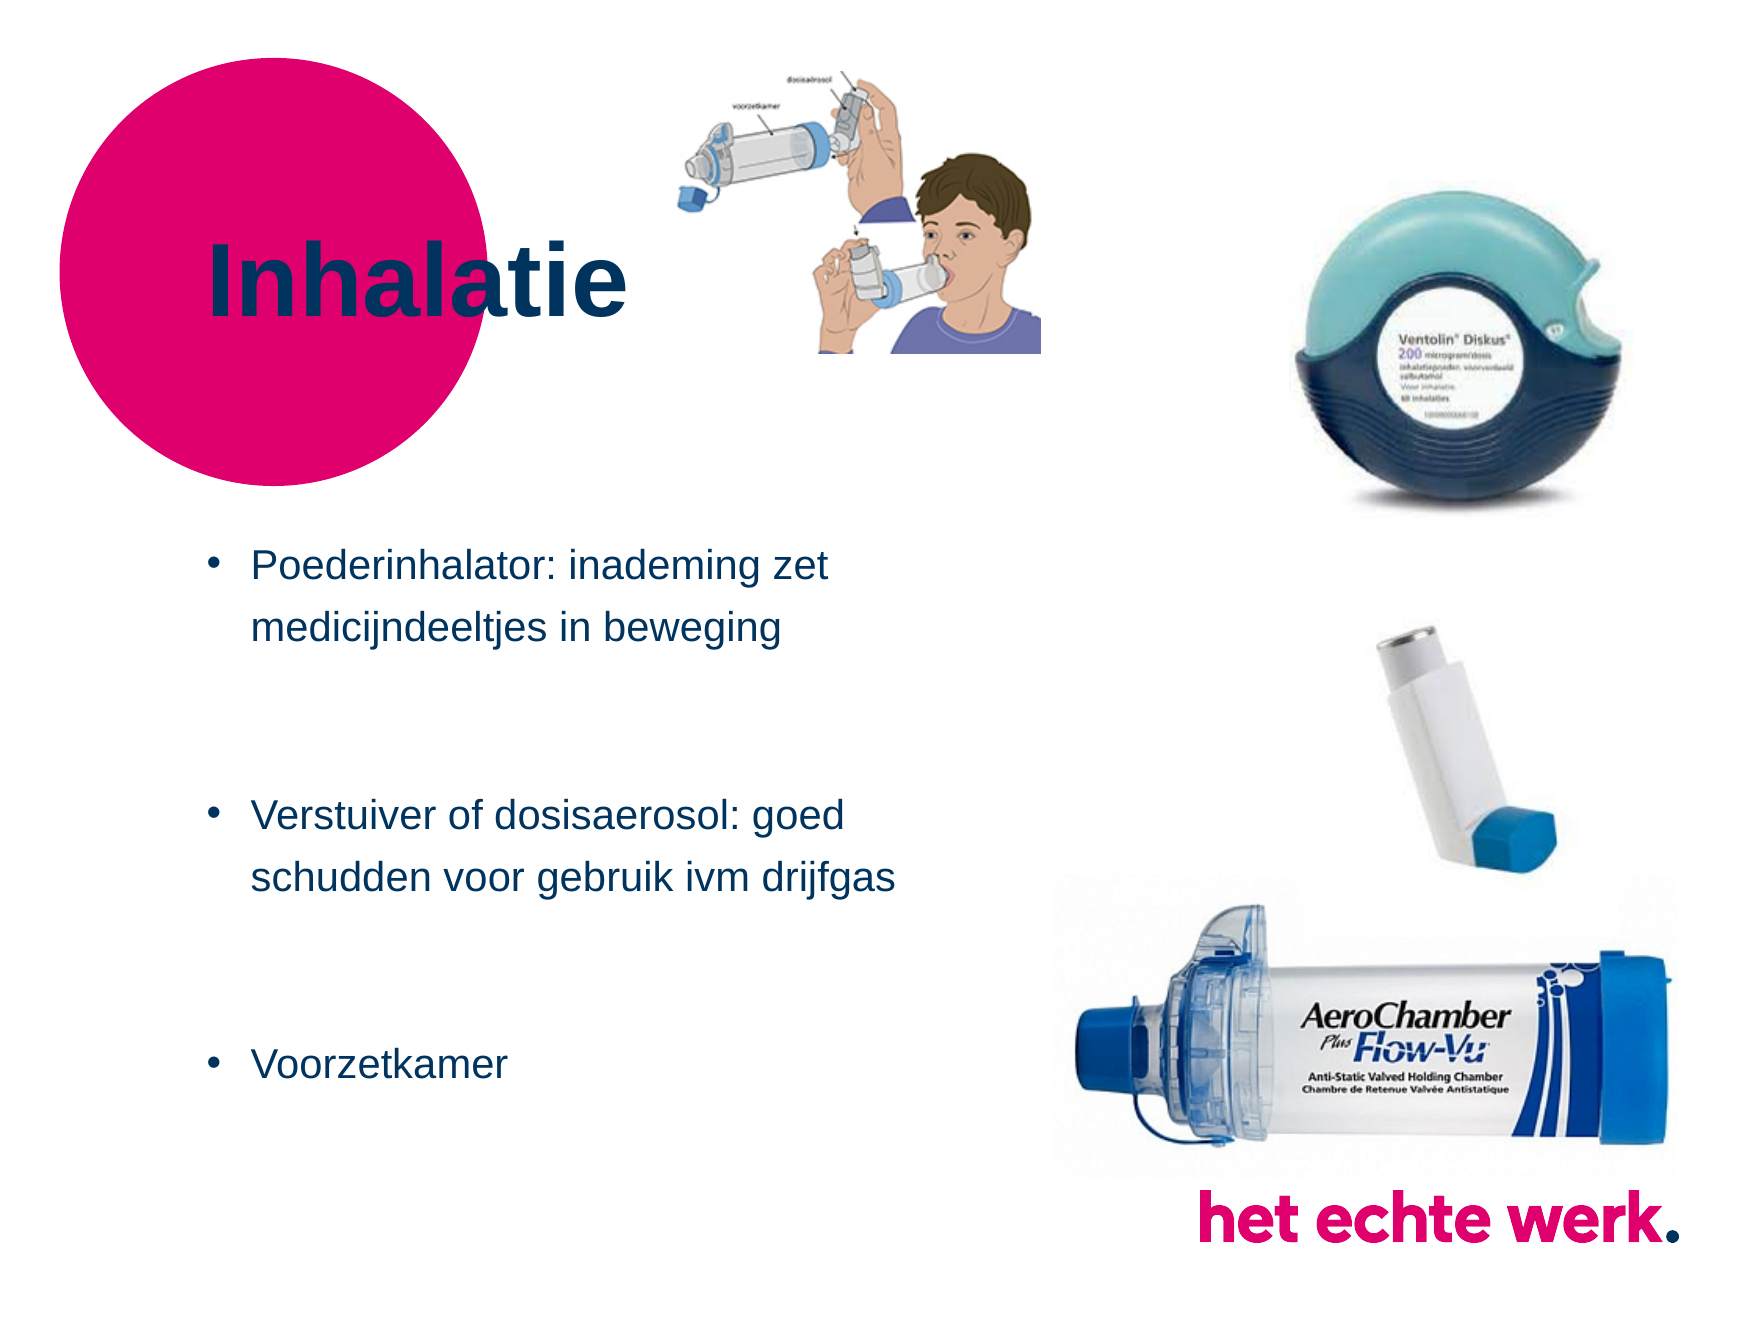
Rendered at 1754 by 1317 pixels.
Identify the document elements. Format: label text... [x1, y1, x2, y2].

picture [1289, 180, 1633, 526]
picture [1052, 544, 1678, 1178]
picture [665, 71, 1041, 354]
title Inhalatie [206, 57, 1499, 487]
list Poederinhalator: inademing zet medicijndeeltjes in beweging Verstuiver of dosisaerosol: goed schudden voor gebruik ivm drijfgas Voorzetkamer [206, 525, 948, 1148]
picture [1191, 1184, 1754, 1317]
